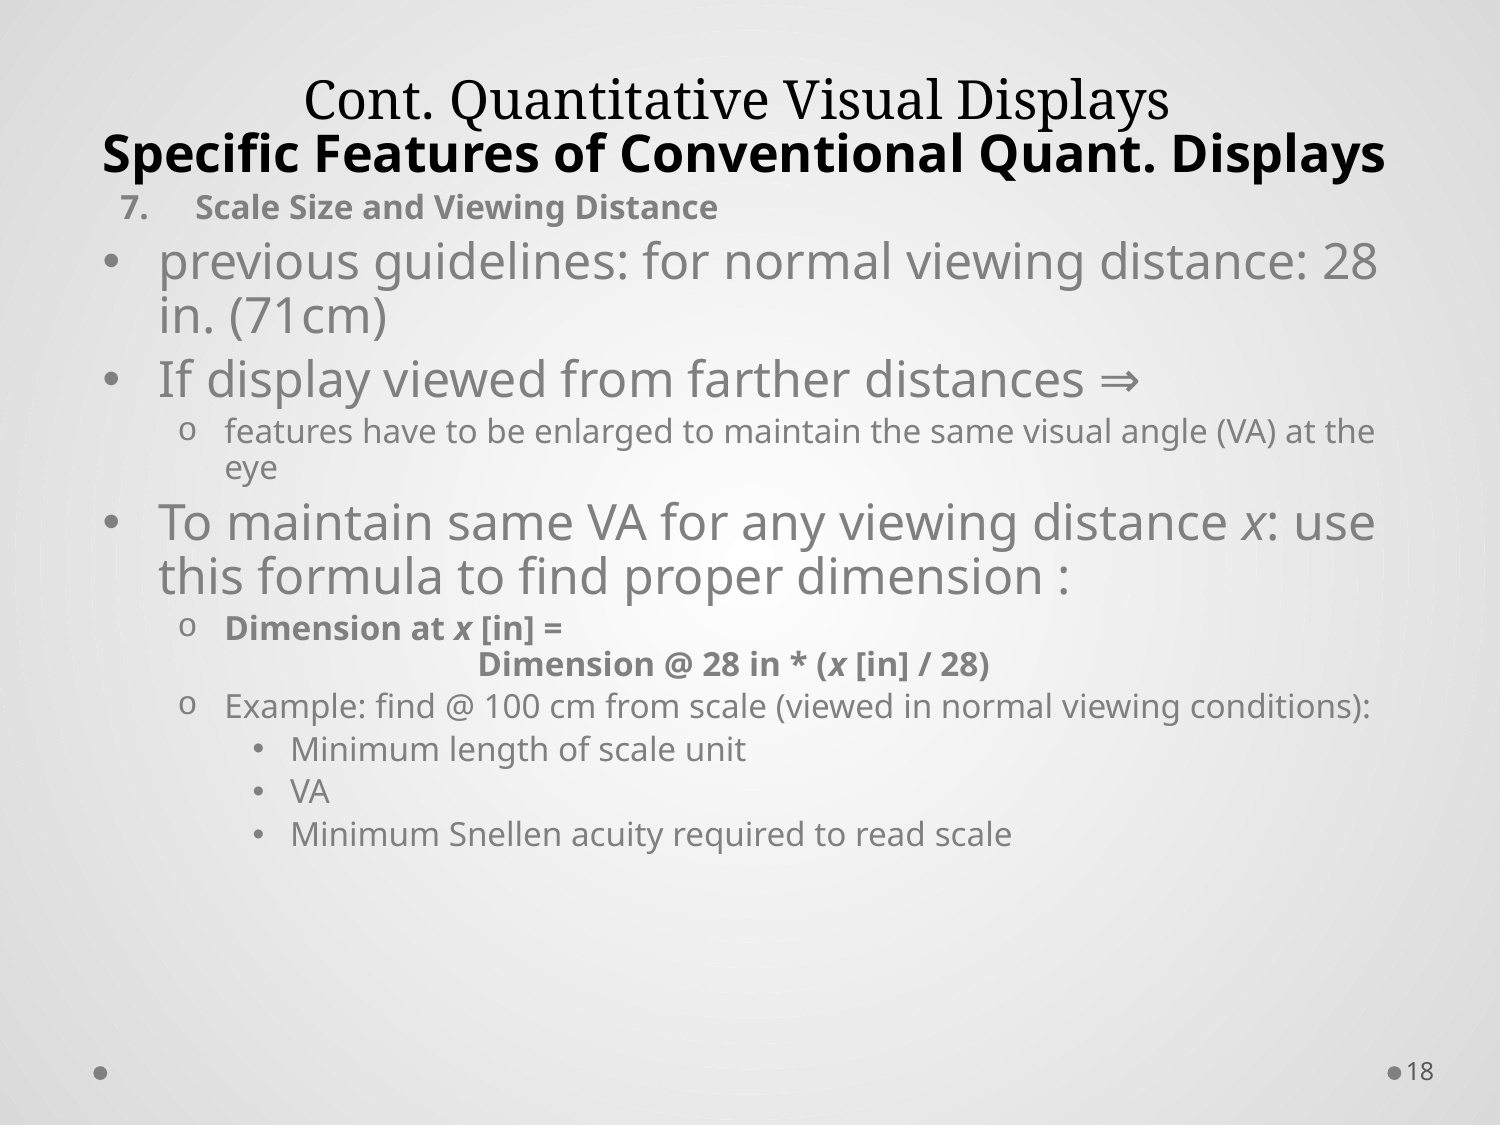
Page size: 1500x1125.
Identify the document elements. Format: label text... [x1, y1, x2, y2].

title Cont. Quantitative Visual Displays [62, 37, 1413, 138]
slide_number 18 [1401, 1042, 1494, 1103]
list Specific Features of Conventional Quant. Displays Scale Size and Viewing Distance previous guidelines: for normal viewing distance: 28 in. (71cm) If display viewed from farther distances ⇒ features have to be enlarged to maintain the same visual angle (VA) at the eye To maintain same VA for any viewing distance x: use this formula to find proper dimension : Dimension at x [in] = Dimension @ 28 in * (x [in] / 28) Example: find @ 100 cm from scale (viewed in normal viewing conditions): Minimum length of scale unit VA Minimum Snellen acuity required to read scale [87, 112, 1438, 1125]
